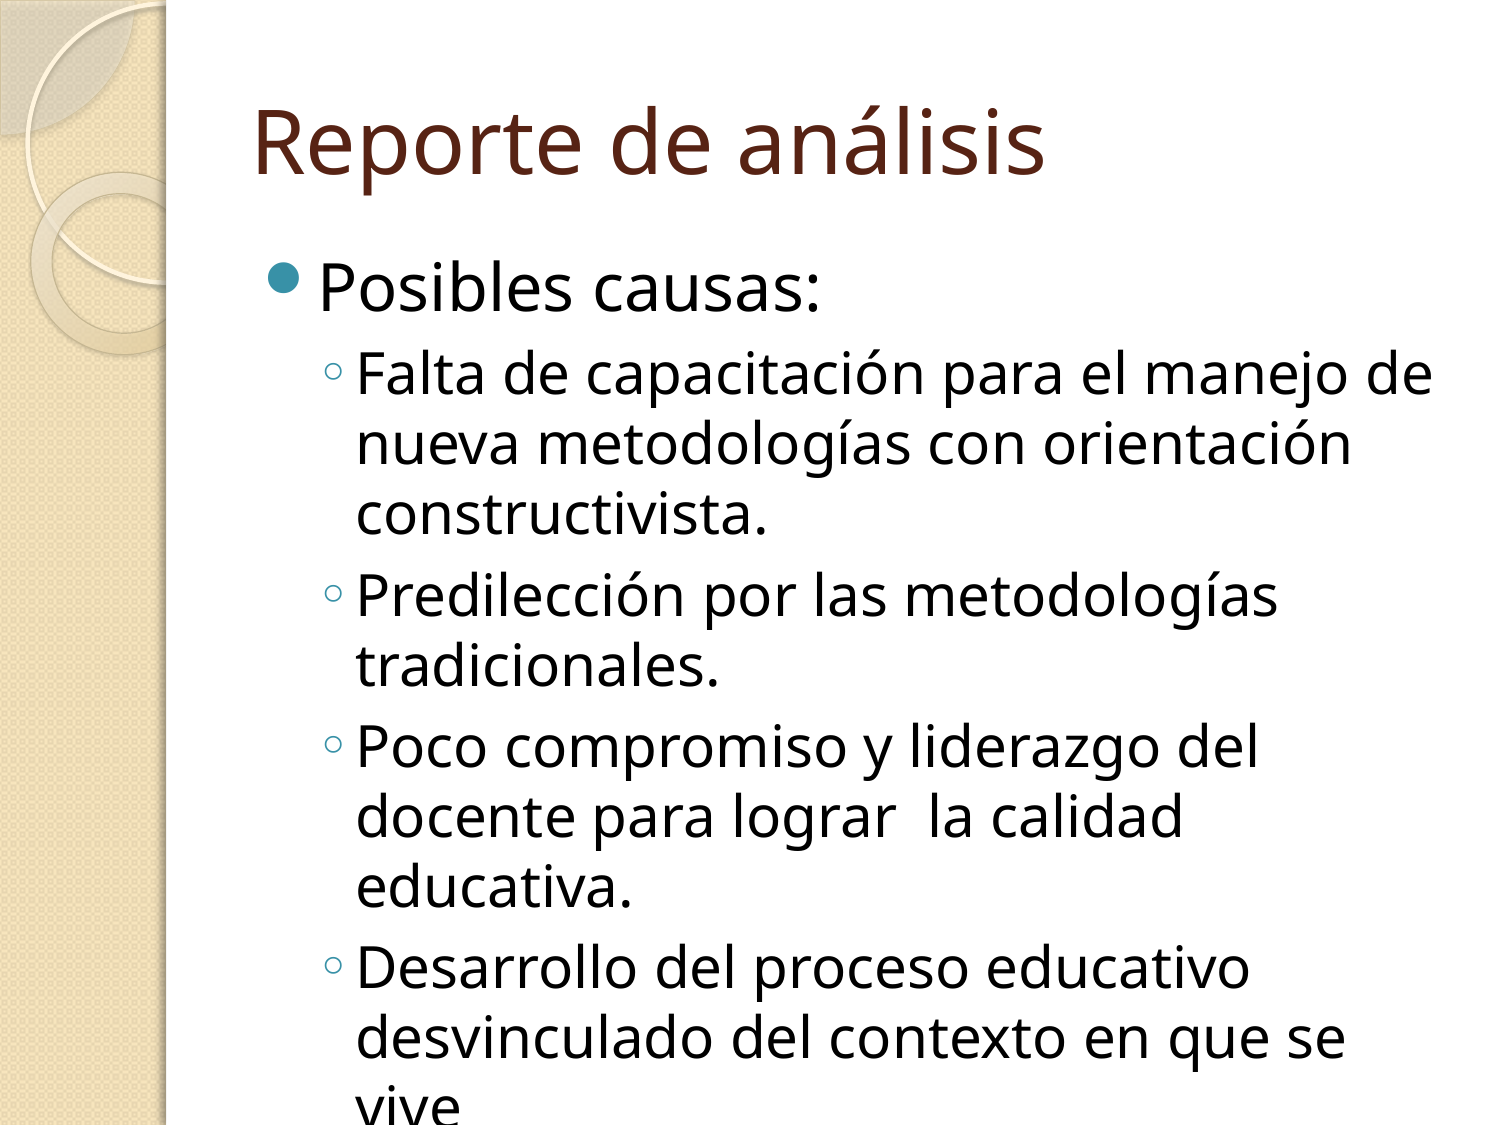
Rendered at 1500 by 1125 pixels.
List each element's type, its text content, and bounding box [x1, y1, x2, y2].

list Posibles causas: Falta de capacitación para el manejo de nueva metodologías con orientación constructivista. Predilección por las metodologías tradicionales. Poco compromiso y liderazgo del docente para lograr la calidad educativa. Desarrollo del proceso educativo desvinculado del contexto en que se vive [235, 237, 1466, 1025]
title Reporte de análisis [235, 45, 1466, 233]
